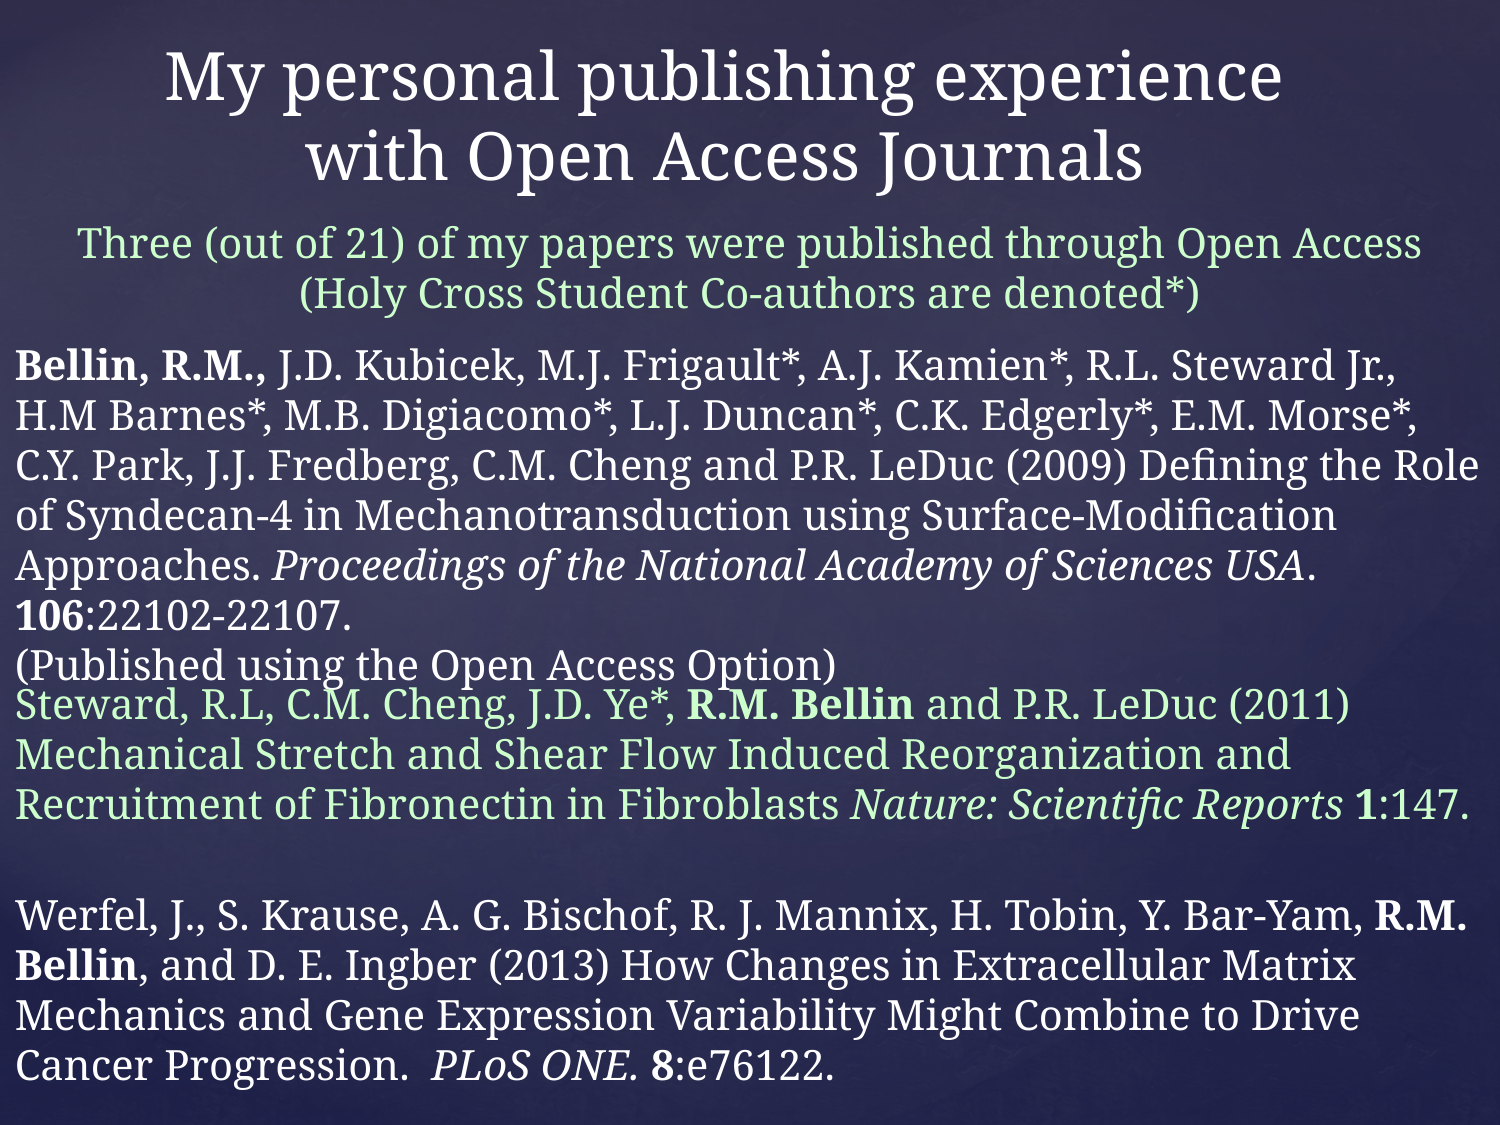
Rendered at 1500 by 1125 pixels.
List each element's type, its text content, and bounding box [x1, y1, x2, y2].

text_box Werfel, J., S. Krause, A. G. Bischof, R. J. Mannix, H. Tobin, Y. Bar-Yam, R.M. Bellin, and D. E. Ingber (2013) How Changes in Extracellular Matrix Mechanics and Gene Expression Variability Might Combine to Drive Cancer Progression. PLoS ONE. 8:e76122. [0, 881, 1500, 1097]
text_box My personal publishing experience with Open Access Journals [137, 26, 1312, 202]
text_box Three (out of 21) of my papers were published through Open Access (Holy Cross Student Co-authors are denoted*) [62, 209, 1438, 325]
text_box Bellin, R.M., J.D. Kubicek, M.J. Frigault*, A.J. Kamien*, R.L. Steward Jr., H.M Barnes*, M.B. Digiacomo*, L.J. Duncan*, C.K. Edgerly*, E.M. Morse*, C.Y. Park, J.J. Fredberg, C.M. Cheng and P.R. LeDuc (2009) Defining the Role of Syndecan-4 in Mechanotransduction using Surface-Modification Approaches. Proceedings of the National Academy of Sciences USA. 106:22102-22107. (Published using the Open Access Option) [0, 331, 1500, 670]
text_box Steward, R.L, C.M. Cheng, J.D. Ye*, R.M. Bellin and P.R. LeDuc (2011) Mechanical Stretch and Shear Flow Induced Reorganization and Recruitment of Fibronectin in Fibroblasts Nature: Scientific Reports 1:147. [0, 670, 1500, 881]
